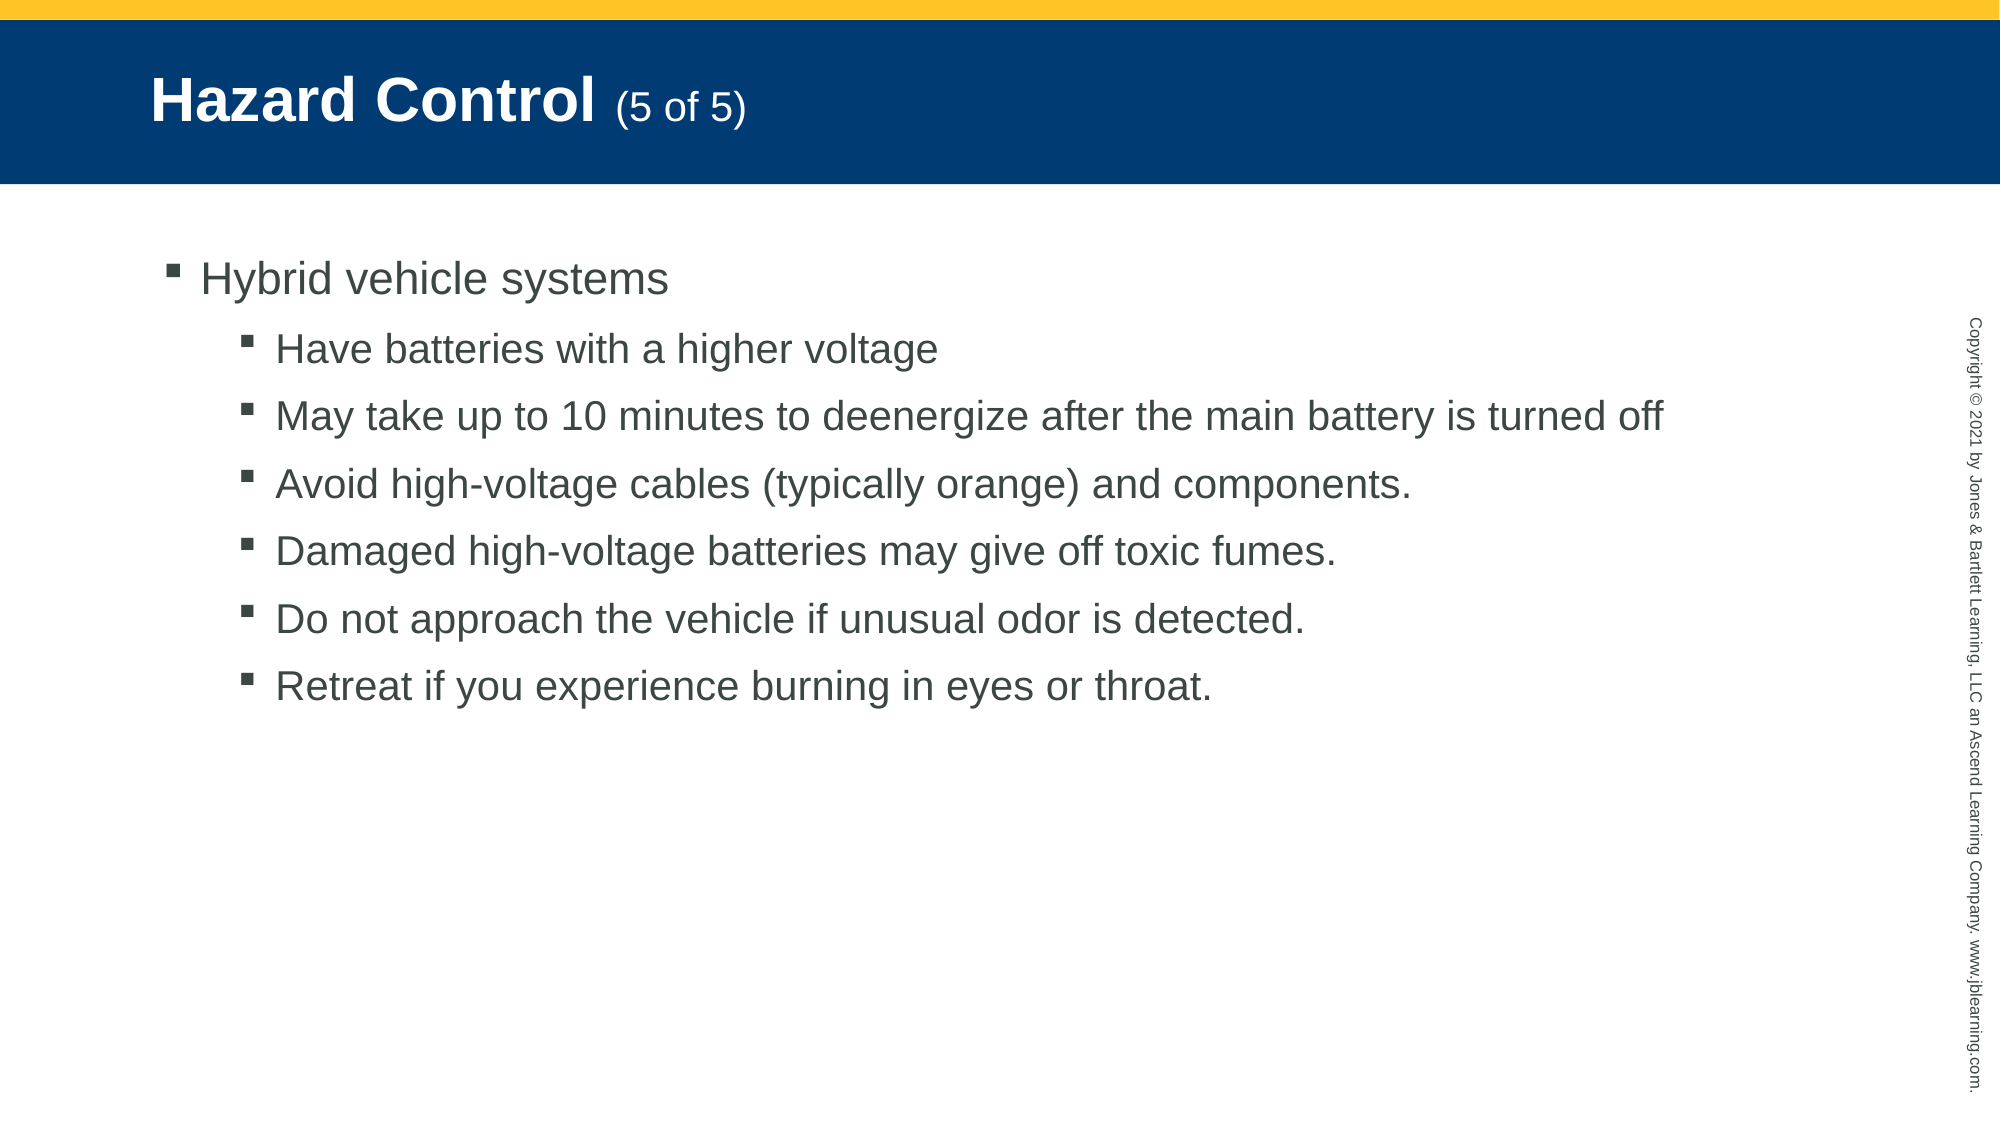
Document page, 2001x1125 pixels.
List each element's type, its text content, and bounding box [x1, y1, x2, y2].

title Hazard Control (5 of 5) [0, 19, 2000, 185]
list Hybrid vehicle systems Have batteries with a higher voltage May take up to 10 minutes to deenergize after the main battery is turned off Avoid high-voltage cables (typically orange) and components. Damaged high-voltage batteries may give off toxic fumes. Do not approach the vehicle if unusual odor is detected. Retreat if you experience burning in eyes or throat. [147, 241, 1948, 1067]
